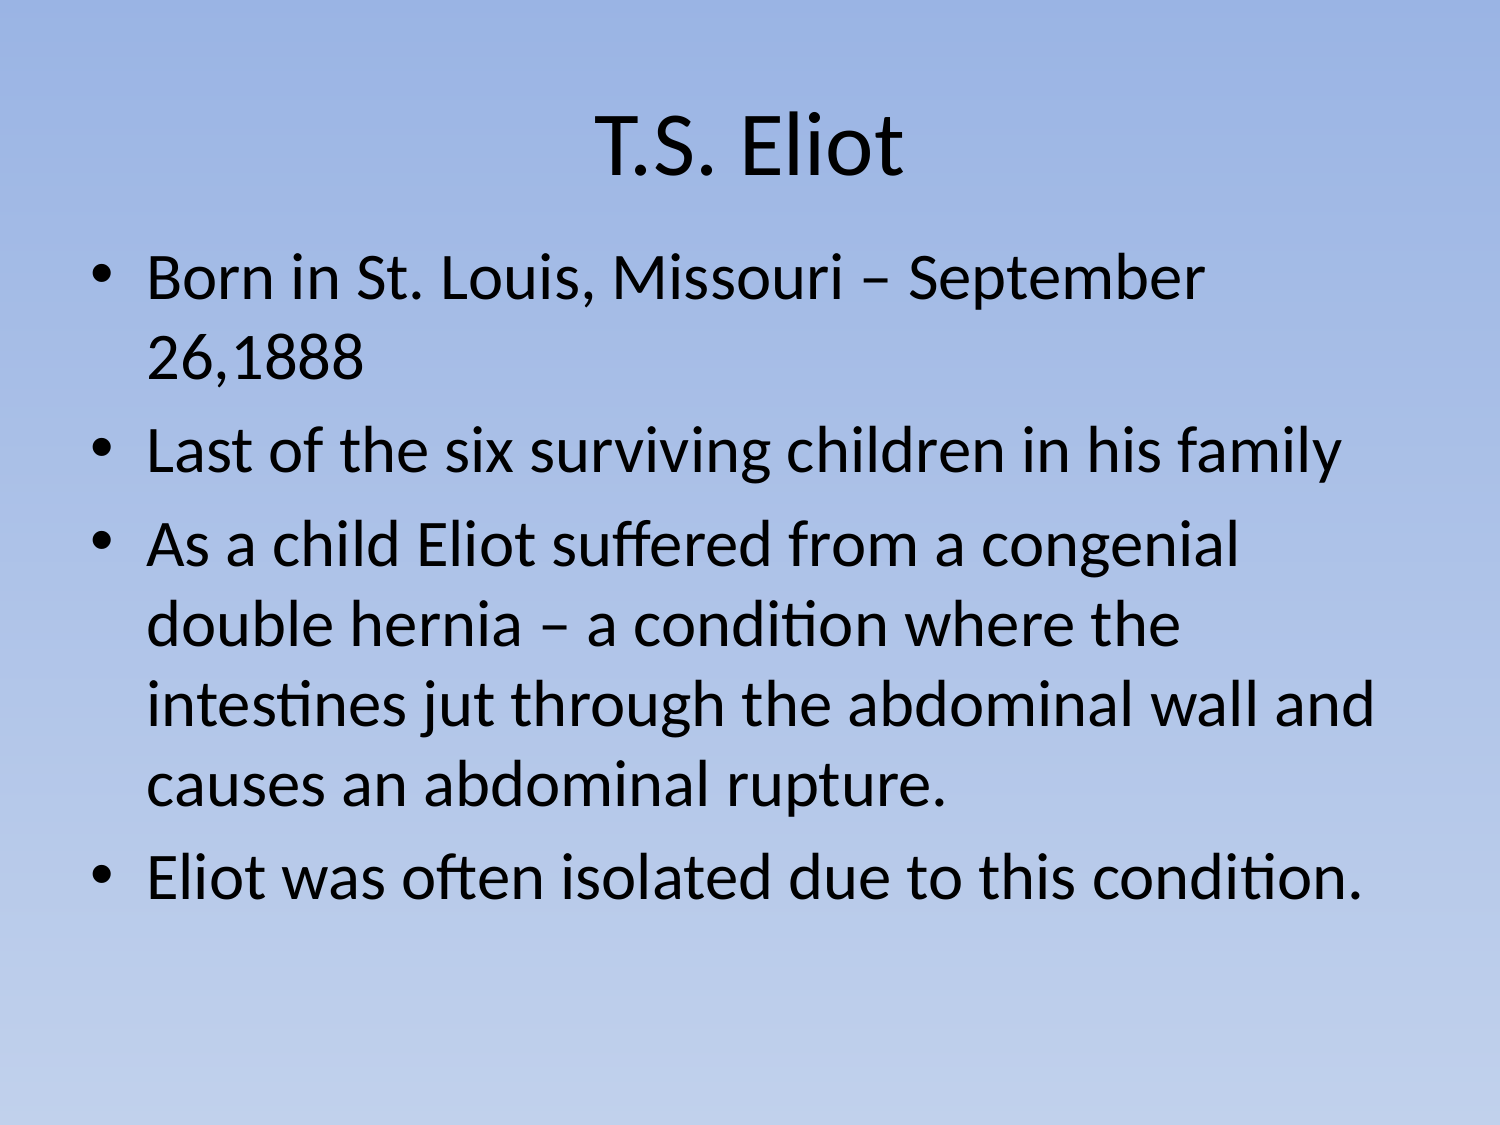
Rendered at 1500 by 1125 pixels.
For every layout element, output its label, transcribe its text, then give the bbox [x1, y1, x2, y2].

title T.S. Eliot [75, 45, 1425, 224]
list Born in St. Louis, Missouri – September 26,1888 Last of the six surviving children in his family As a child Eliot suffered from a congenial double hernia – a condition where the intestines jut through the abdominal wall and causes an abdominal rupture. Eliot was often isolated due to this condition. [75, 224, 1425, 1025]
